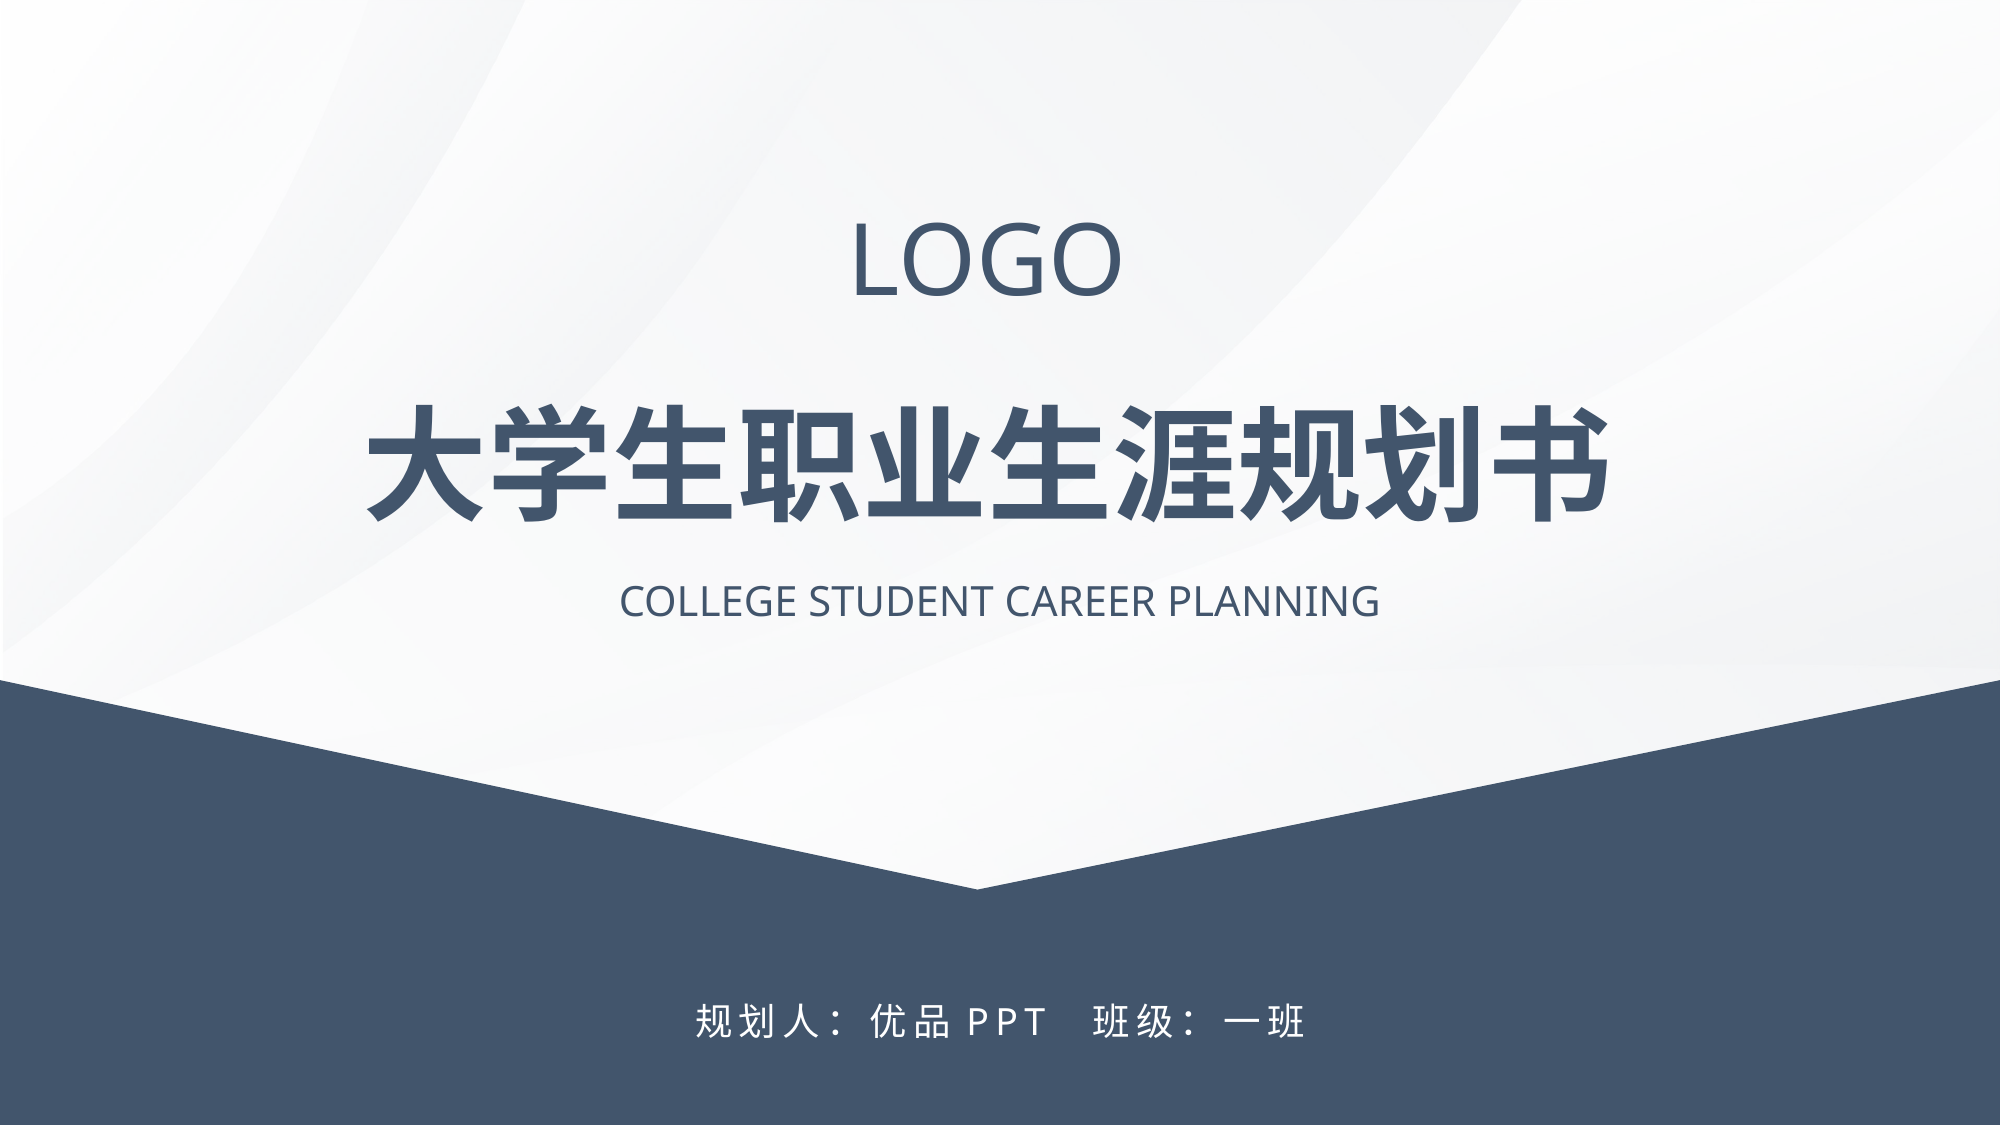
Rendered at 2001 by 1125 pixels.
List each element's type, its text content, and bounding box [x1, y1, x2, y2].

text_box 规划人：优品PPT 班级：一班 [645, 990, 1355, 1051]
text_box LOGO [833, 188, 1167, 324]
text_box 大学生职业生涯规划书 [347, 379, 1653, 544]
text_box COLLEGE STUDENT CAREER PLANNING [529, 567, 1471, 633]
